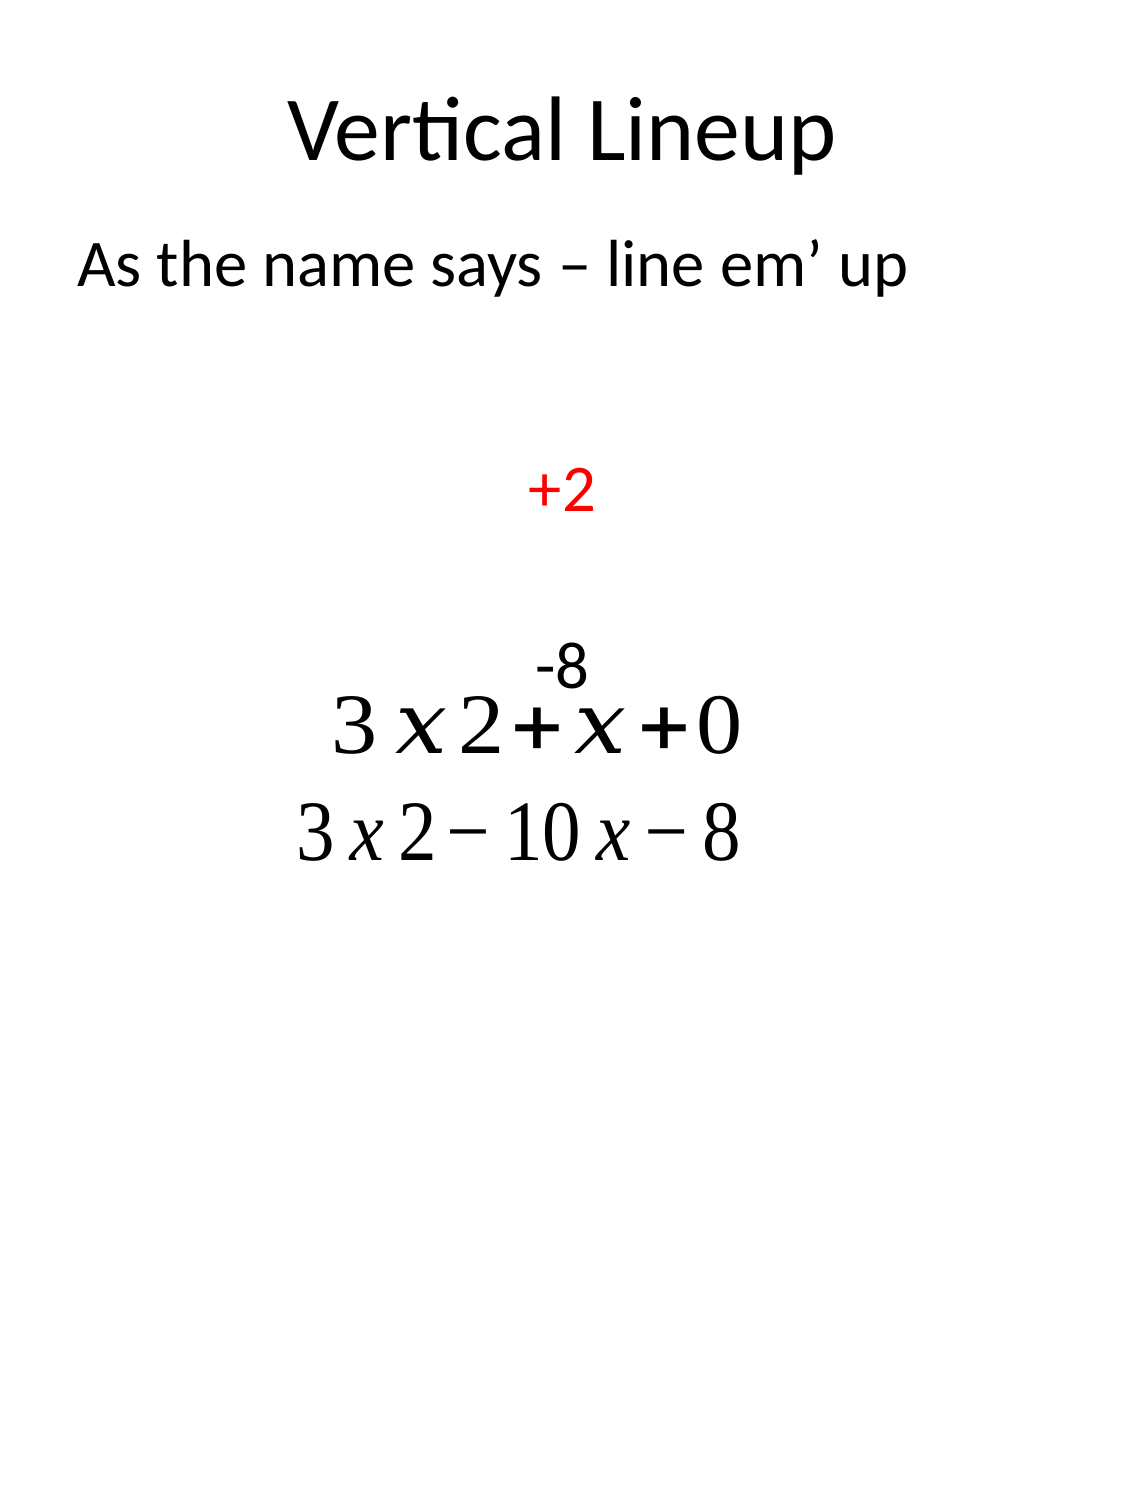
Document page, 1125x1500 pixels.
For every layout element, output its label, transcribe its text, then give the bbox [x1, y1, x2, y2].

title Vertical Lineup [56, 60, 1069, 188]
